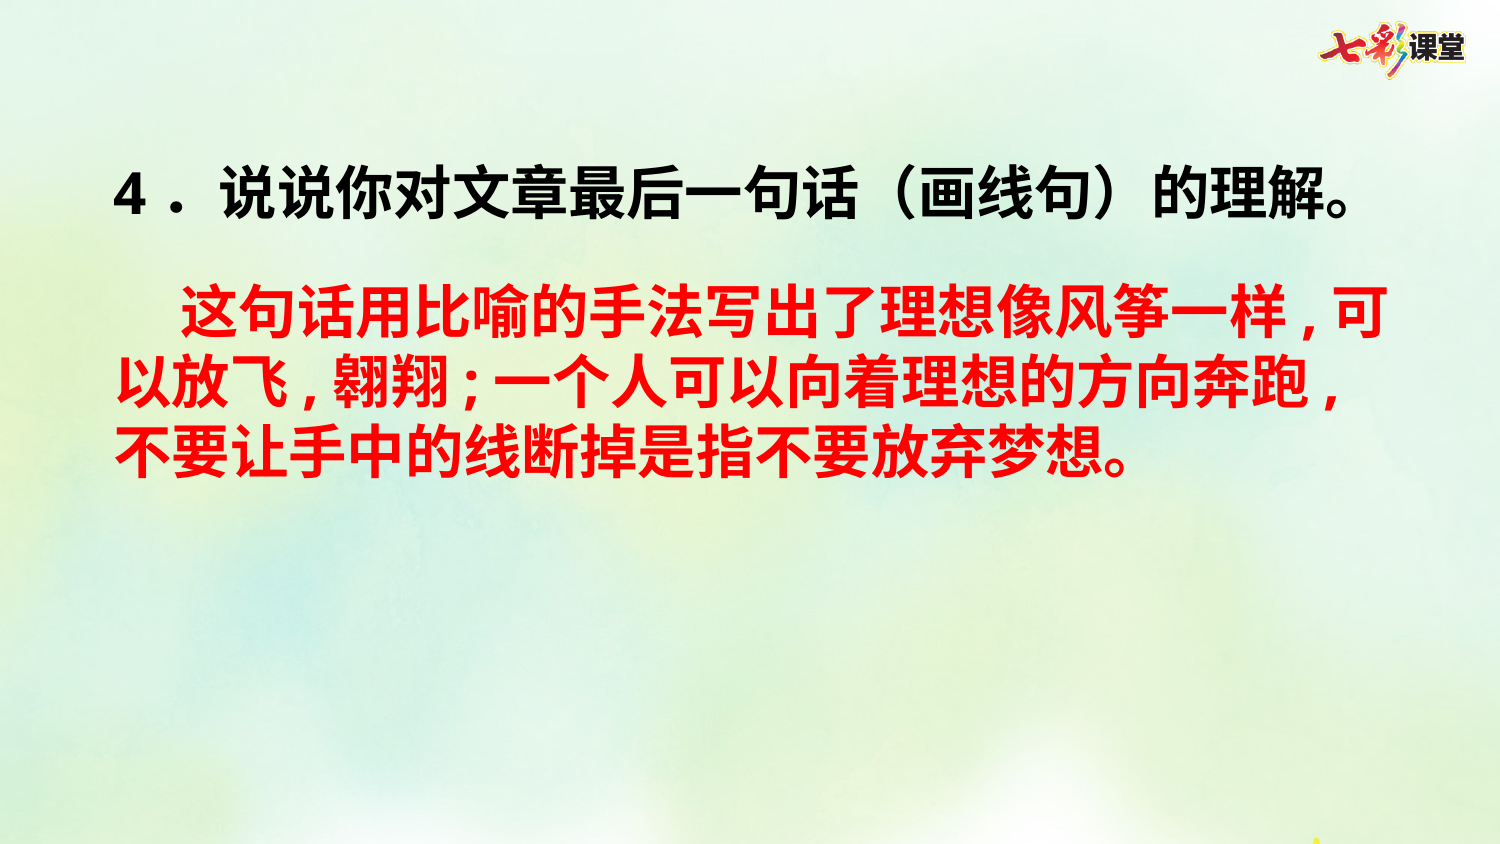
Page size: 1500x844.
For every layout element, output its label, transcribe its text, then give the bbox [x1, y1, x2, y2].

text_box 这句话用比喻的手法写出了理想像风筝一样,可以放飞,翱翔;一个人可以向着理想的方向奔跑,不要让手中的线断掉是指不要放弃梦想。 [98, 267, 1422, 493]
text_box 4．说说你对文章最后一句话（画线句）的理解。 [98, 148, 1450, 234]
picture [0, 0, 1500, 844]
